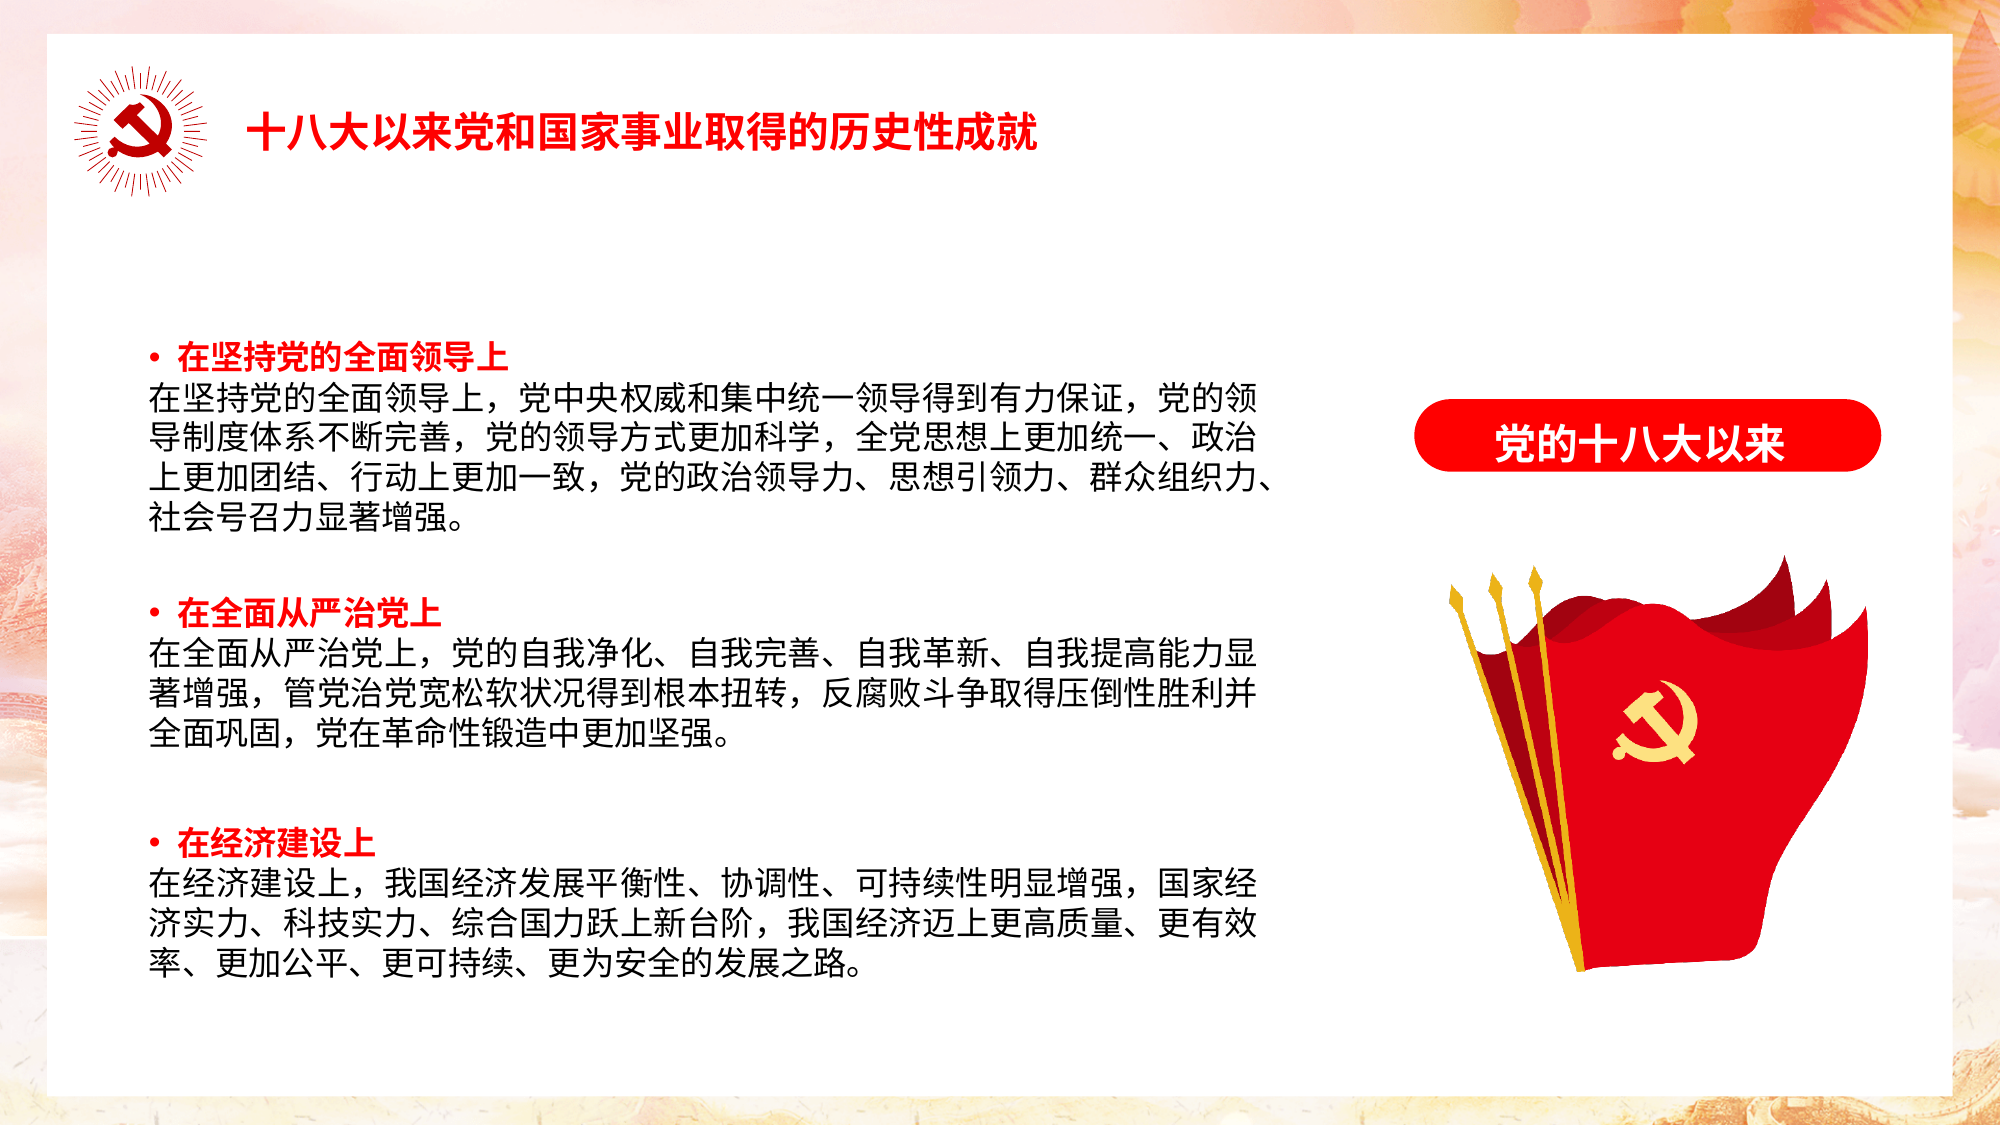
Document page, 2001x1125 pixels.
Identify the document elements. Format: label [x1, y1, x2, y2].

text_box [74, 66, 207, 197]
text_box [1416, 401, 2000, 473]
picture [1389, 501, 1911, 1023]
text_box [0, 0, 2000, 1125]
